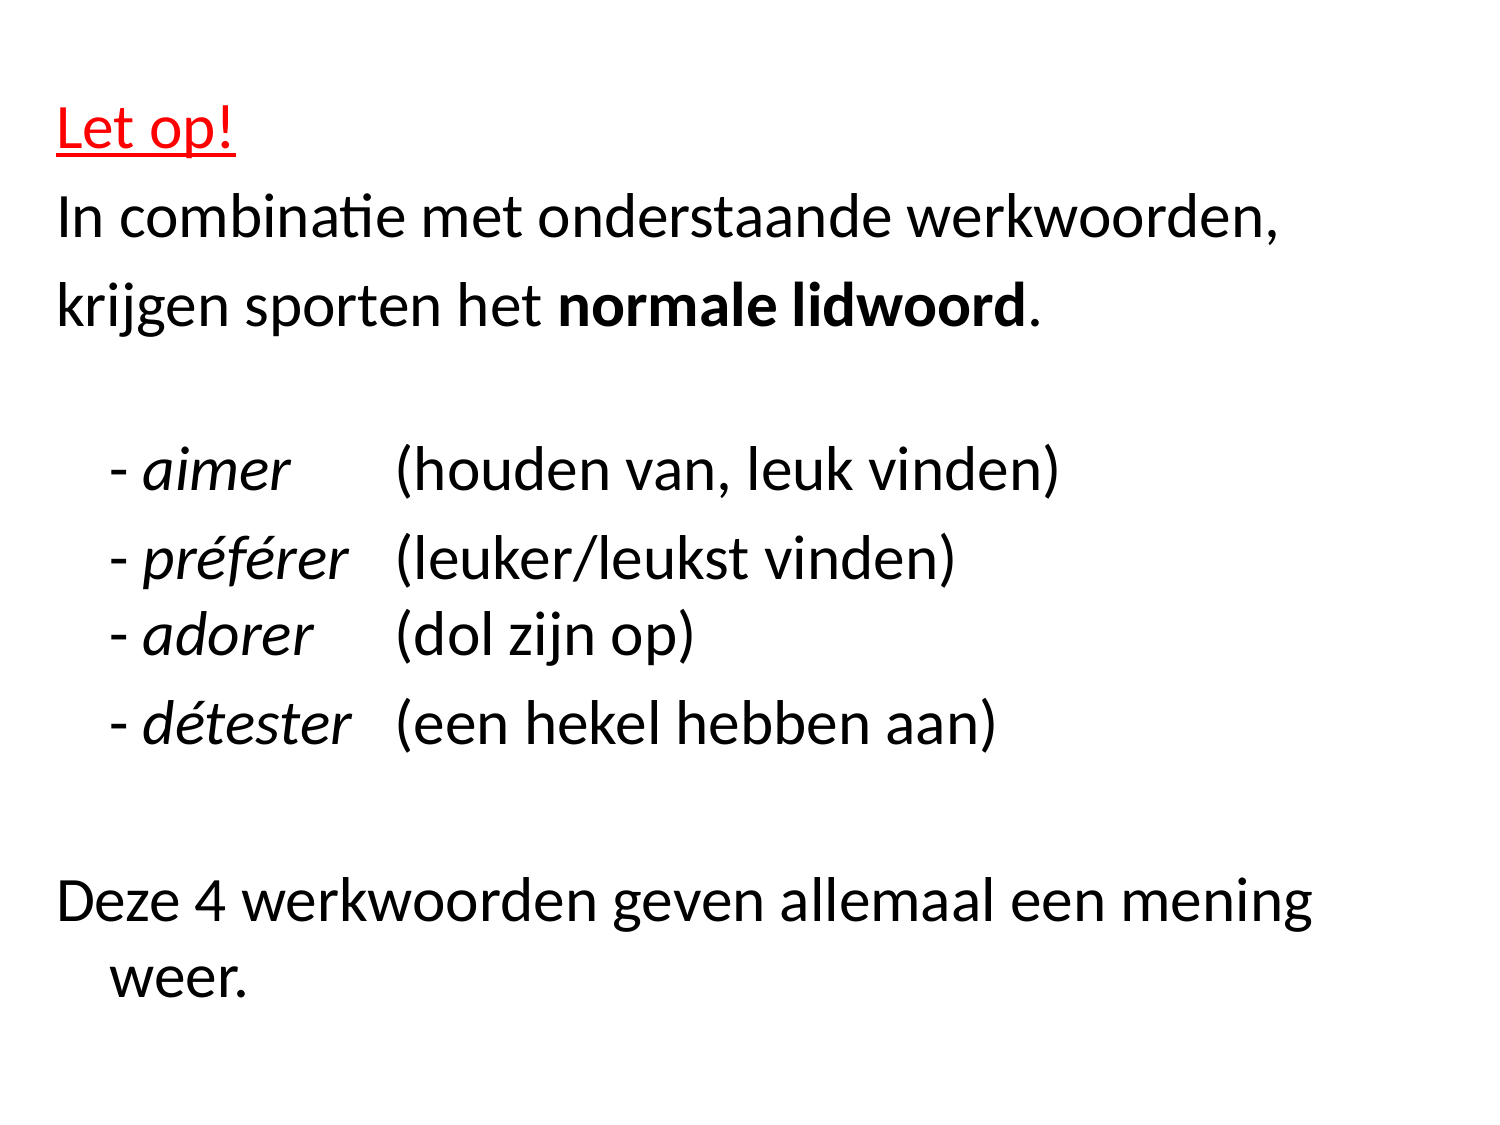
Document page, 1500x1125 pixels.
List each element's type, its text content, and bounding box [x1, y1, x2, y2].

text_box Let op! In combinatie met onderstaande werkwoorden, krijgen sporten het normale lidwoord. - aimer (houden van, leuk vinden) - préférer (leuker/leukst vinden) - adorer (dol zijn op) - détester (een hekel hebben aan) Deze 4 werkwoorden geven allemaal een mening weer. [41, 78, 1459, 1024]
